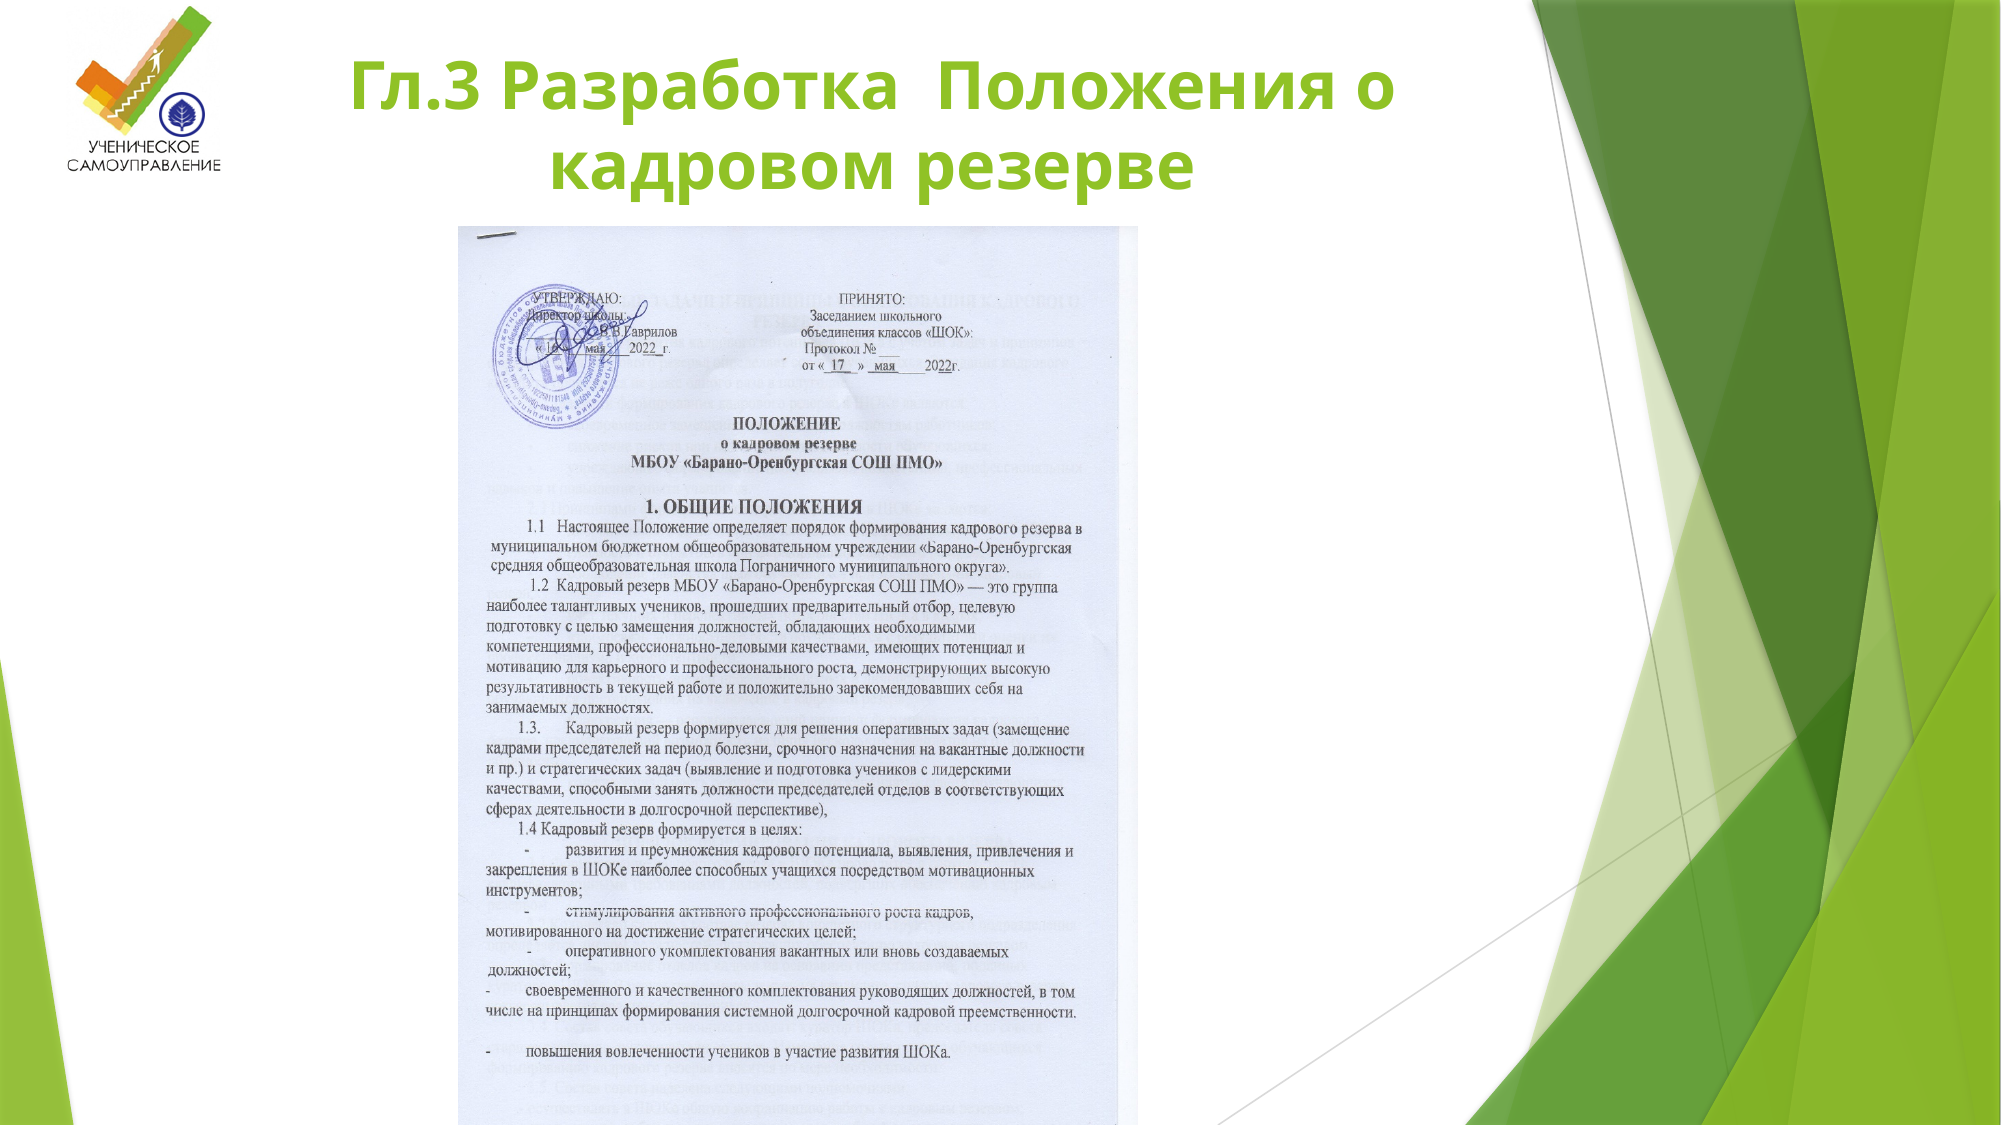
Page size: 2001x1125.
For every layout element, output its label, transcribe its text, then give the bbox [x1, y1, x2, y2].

title Гл.3 Разработка Положения о кадровом резерве [233, 35, 1512, 239]
picture [457, 225, 1138, 1125]
picture [0, 0, 276, 185]
